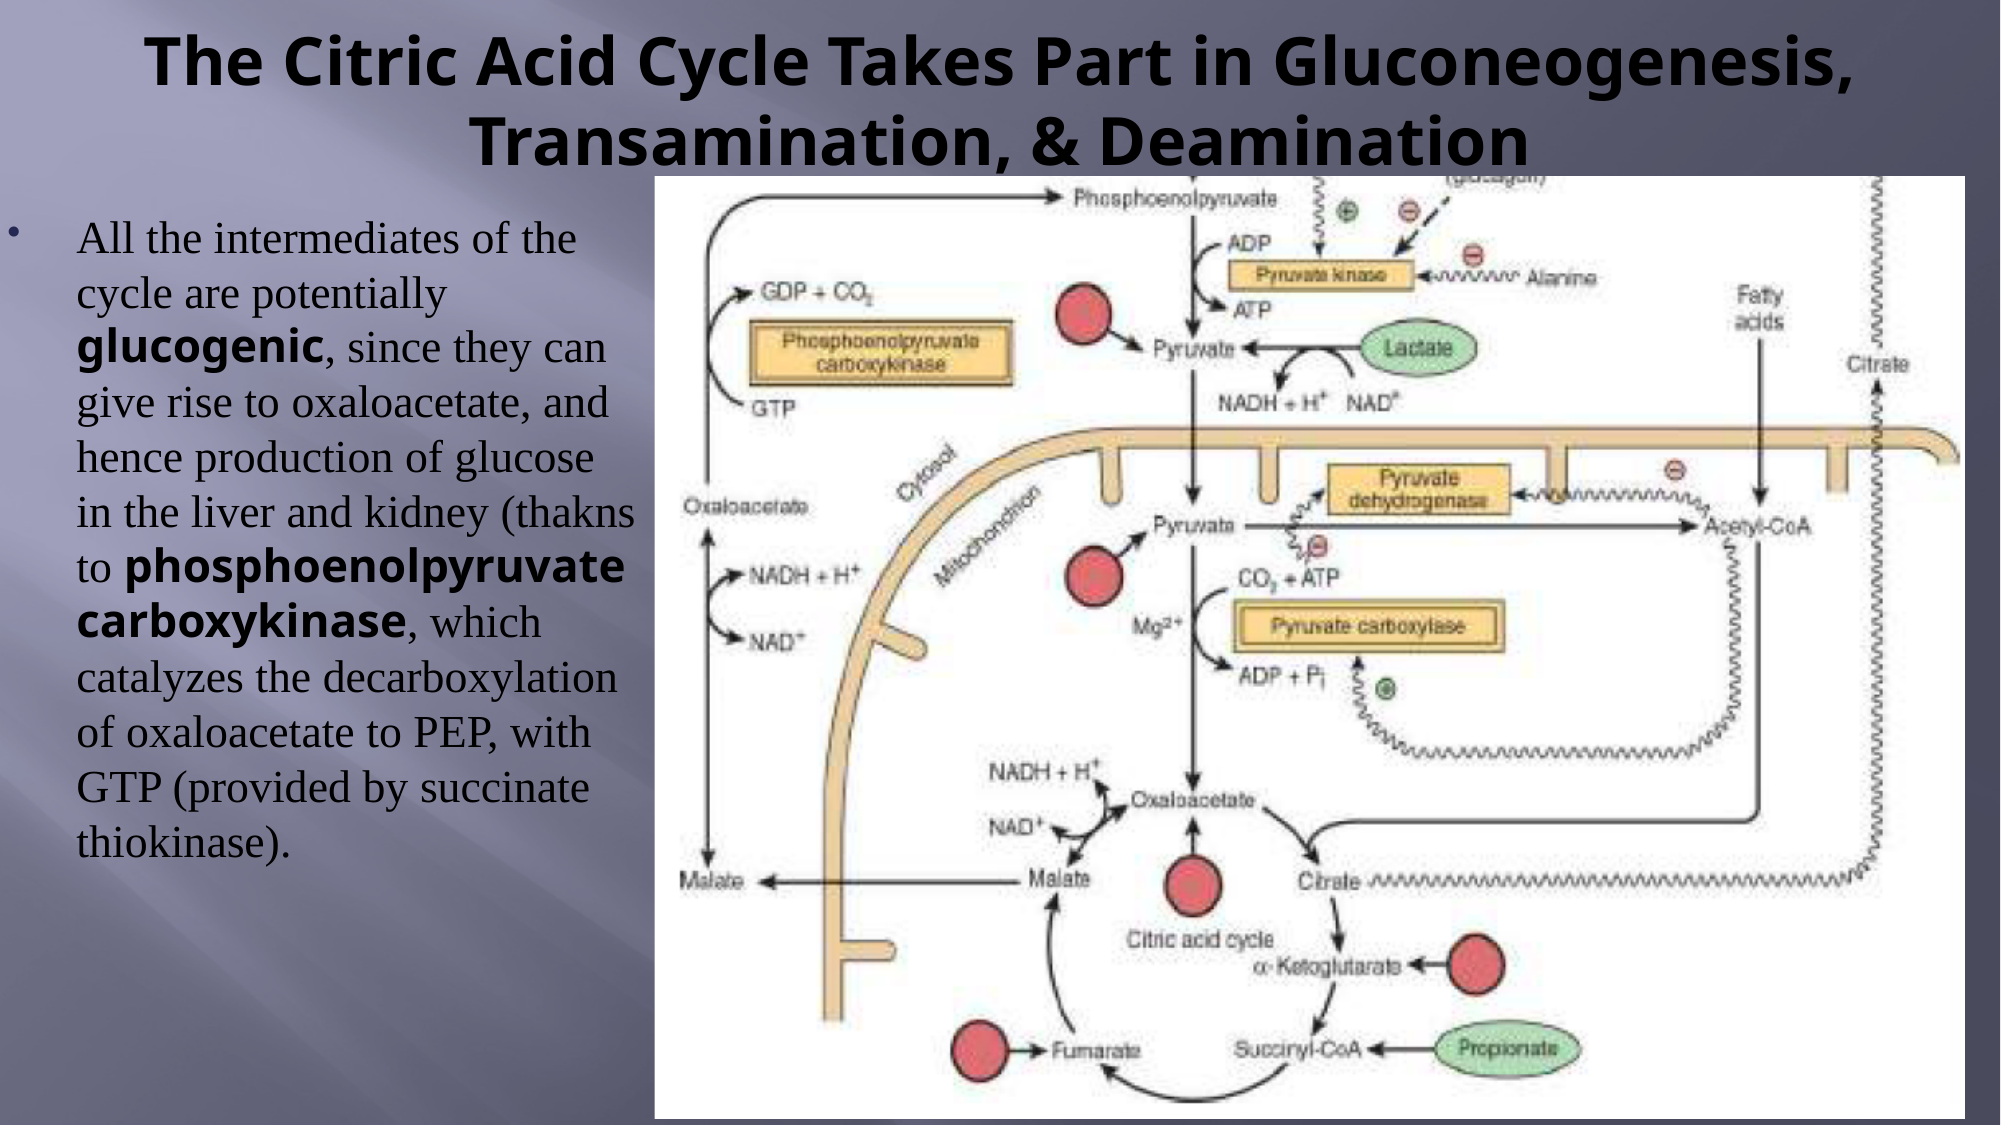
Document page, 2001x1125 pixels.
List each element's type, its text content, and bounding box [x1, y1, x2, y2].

list All the intermediates of the cycle are potentially glucogenic, since they can give rise to oxaloacetate, and hence production of glucose in the liver and kidney (thakns to phosphoenolpyruvate carboxykinase, which catalyzes the decarboxylation of oxaloacetate to PEP, with GTP (provided by succinate thiokinase). [0, 233, 654, 1099]
title The Citric Acid Cycle Takes Part in Gluconeogenesis, Transamination, & Deamination [0, 45, 2000, 233]
picture [654, 176, 1965, 1120]
